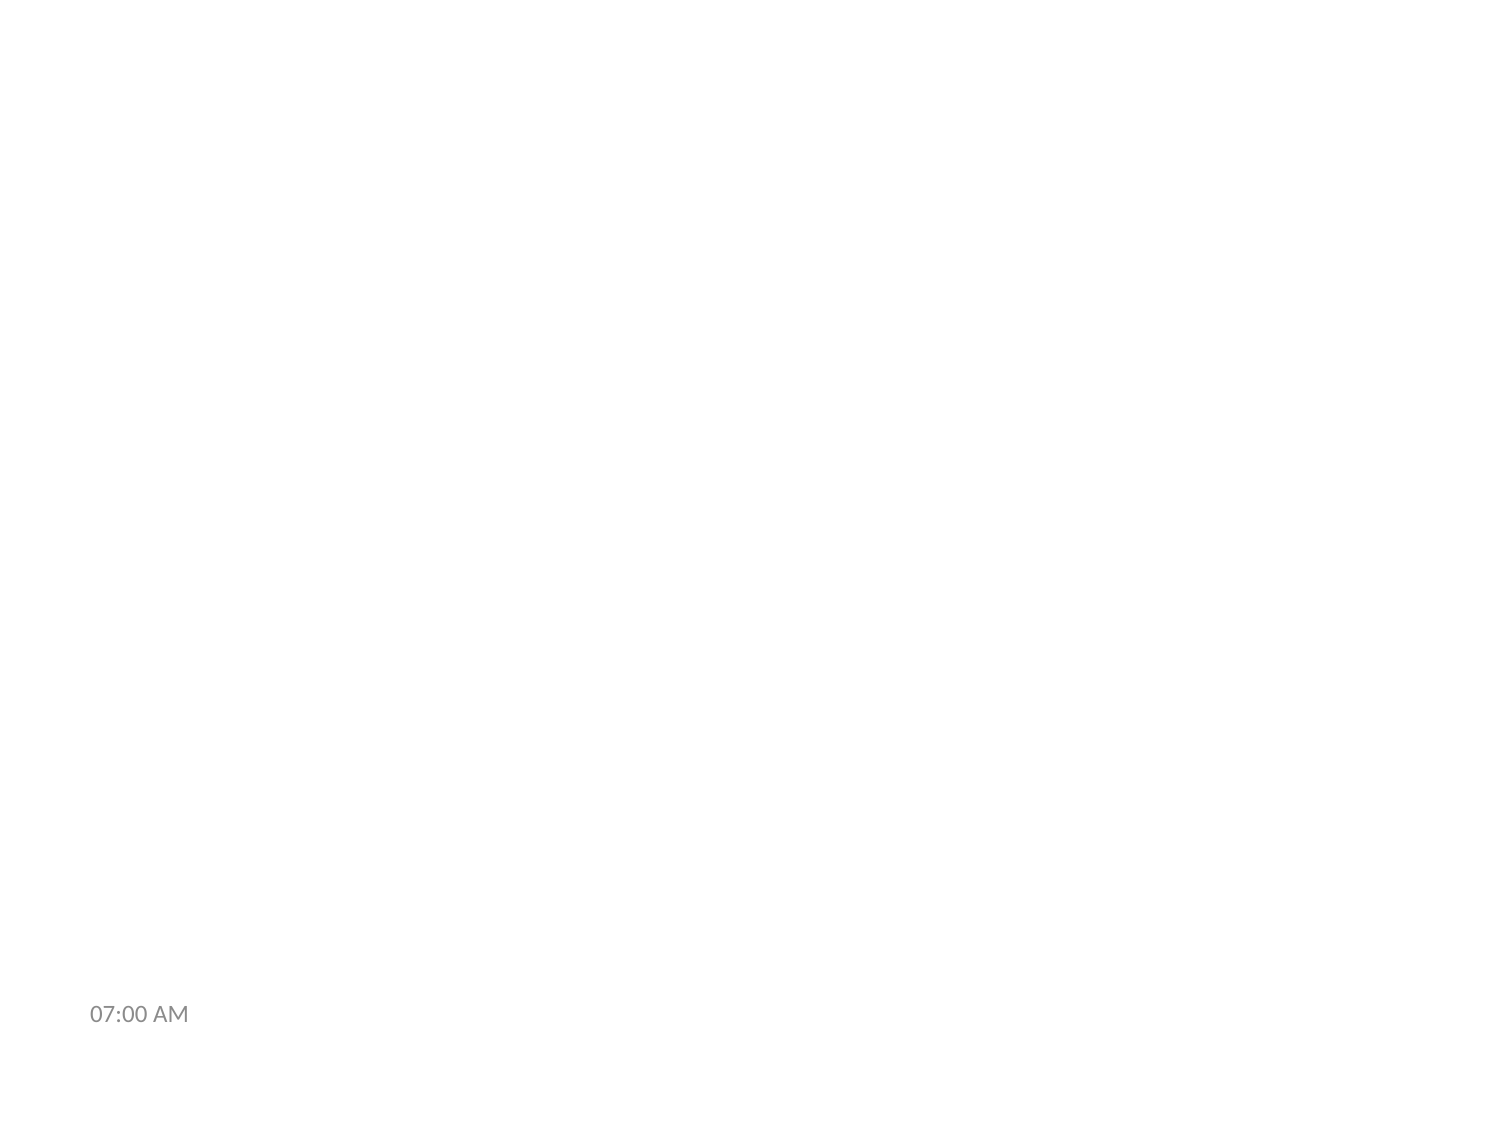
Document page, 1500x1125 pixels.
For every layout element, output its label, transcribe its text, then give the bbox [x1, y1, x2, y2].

text_box 3:35 PM [75, 982, 425, 1043]
